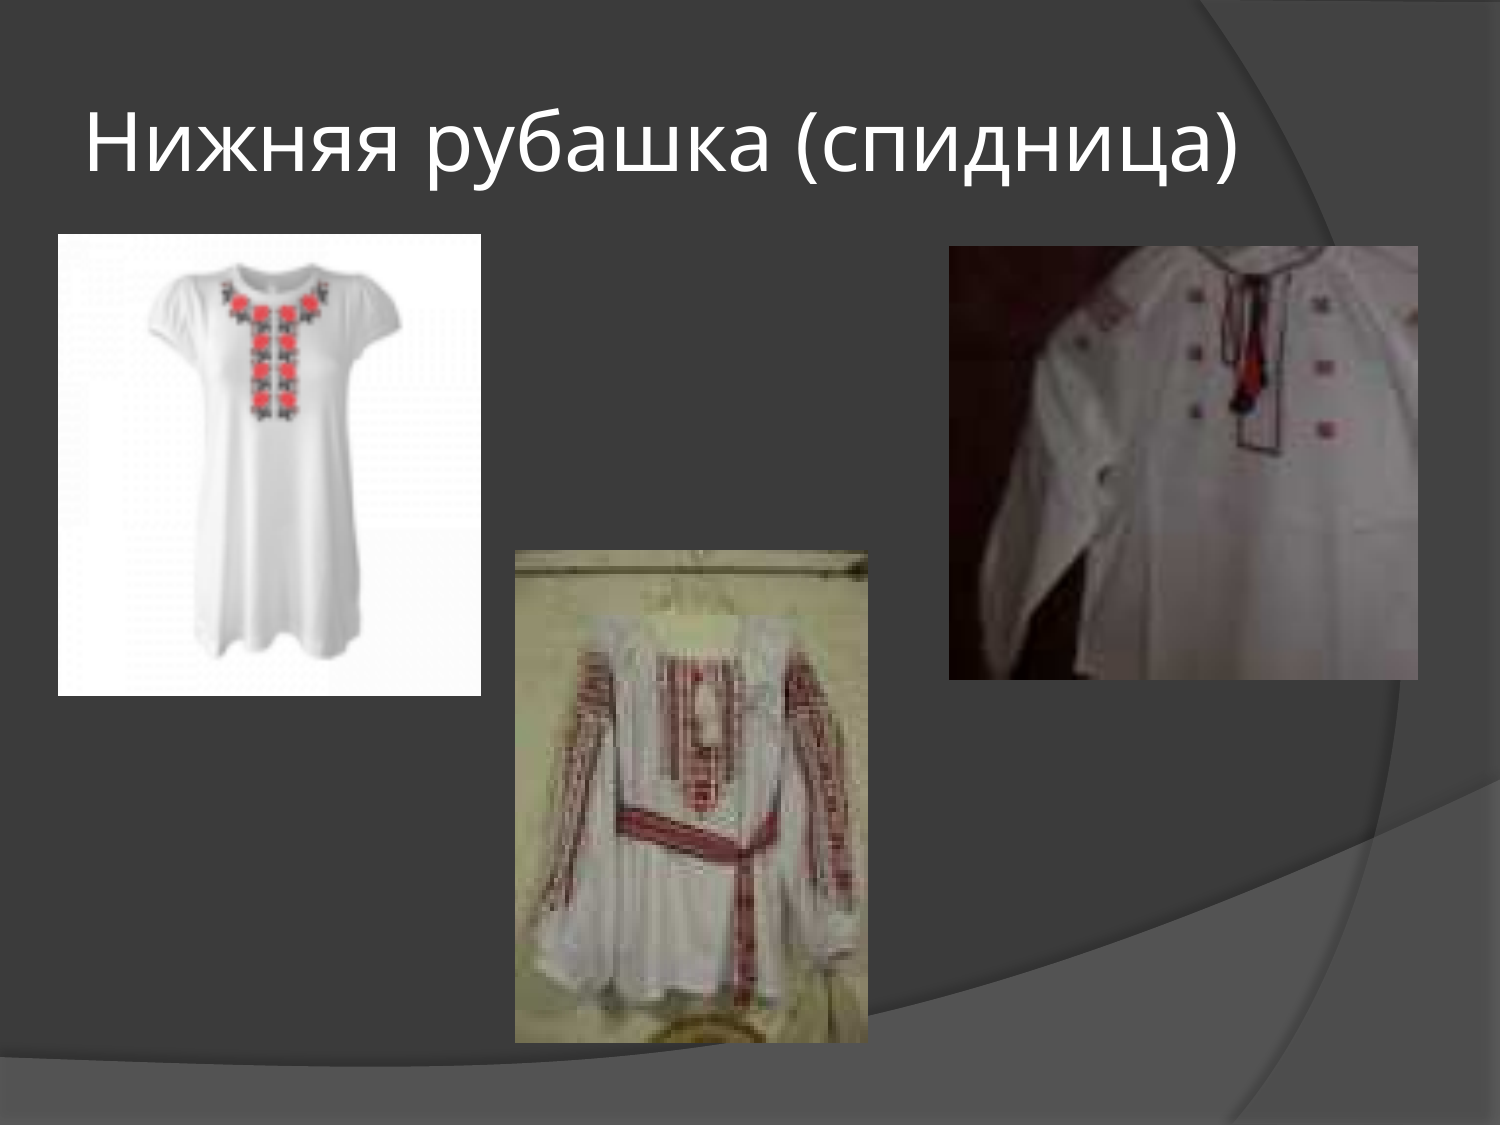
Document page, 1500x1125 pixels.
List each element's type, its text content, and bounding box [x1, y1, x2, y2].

picture [515, 550, 868, 1044]
title Нижняя рубашка (спидница) [75, 45, 1300, 233]
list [58, 234, 481, 696]
picture [948, 245, 1419, 680]
